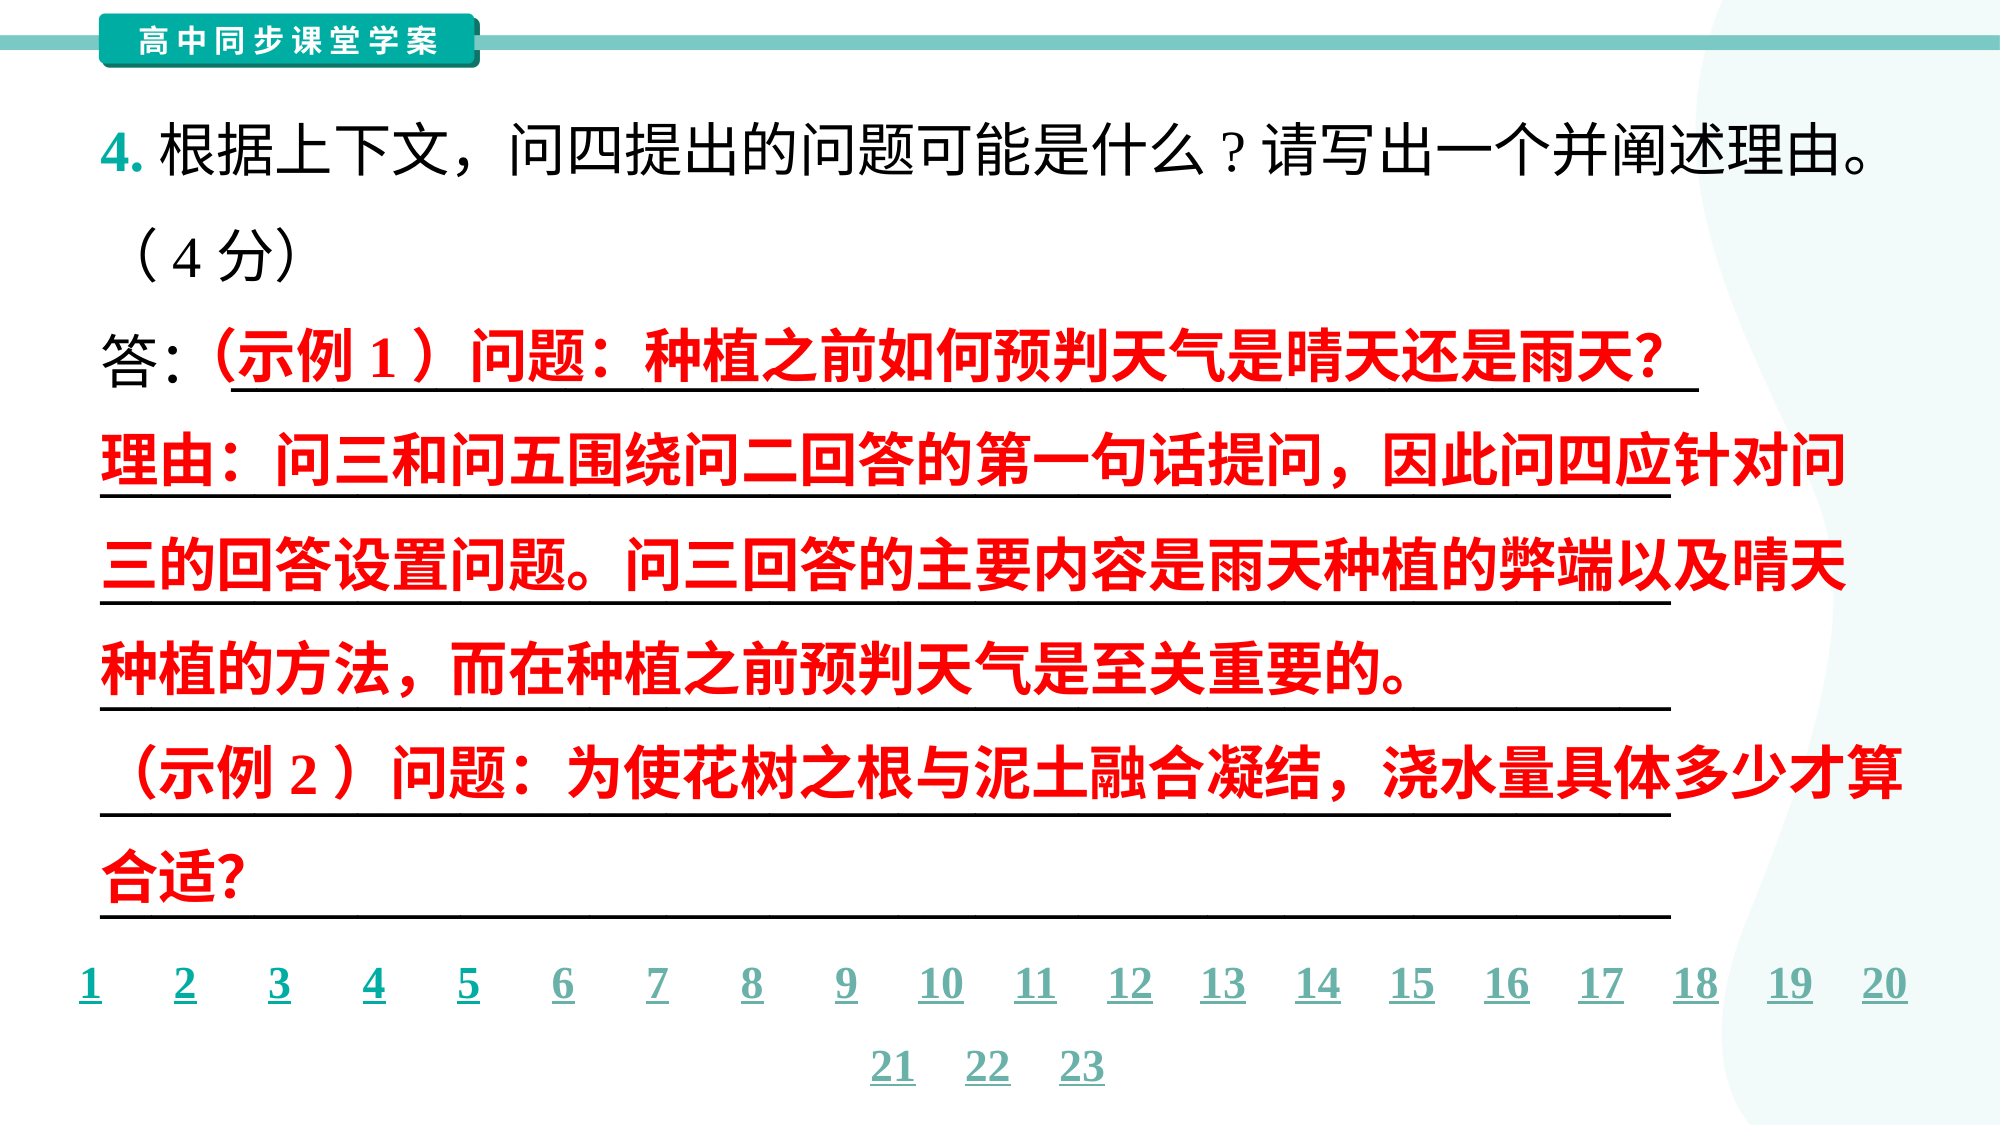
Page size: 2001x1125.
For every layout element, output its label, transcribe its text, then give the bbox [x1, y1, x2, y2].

text_box 4.根据上下文，问四提出的问题可能是什么?请写出一个并阐述理由。 （4分） 答：_________________________________________________________ _____________________________________________________________ _____________________________________________________________ _____________________________________________________________ _____________________________________________________________ _____________________________________________________________ [100, 76, 1899, 285]
text_box （示例1）问题：种植之前如何预判天气是晴天还是雨天？ 理由：问三和问五围绕问二回答的第一句话提问，因此问四应针对问 三的回答设置问题。问三回答的主要内容是雨天种植的弊端以及晴天 种植的方法，而在种植之前预判天气是至关重要的。 （示例2）问题：为使花树之根与泥土融合凝结，浇水量具体多少才算 合适？ [100, 285, 1899, 911]
picture [0, 0, 2000, 1125]
